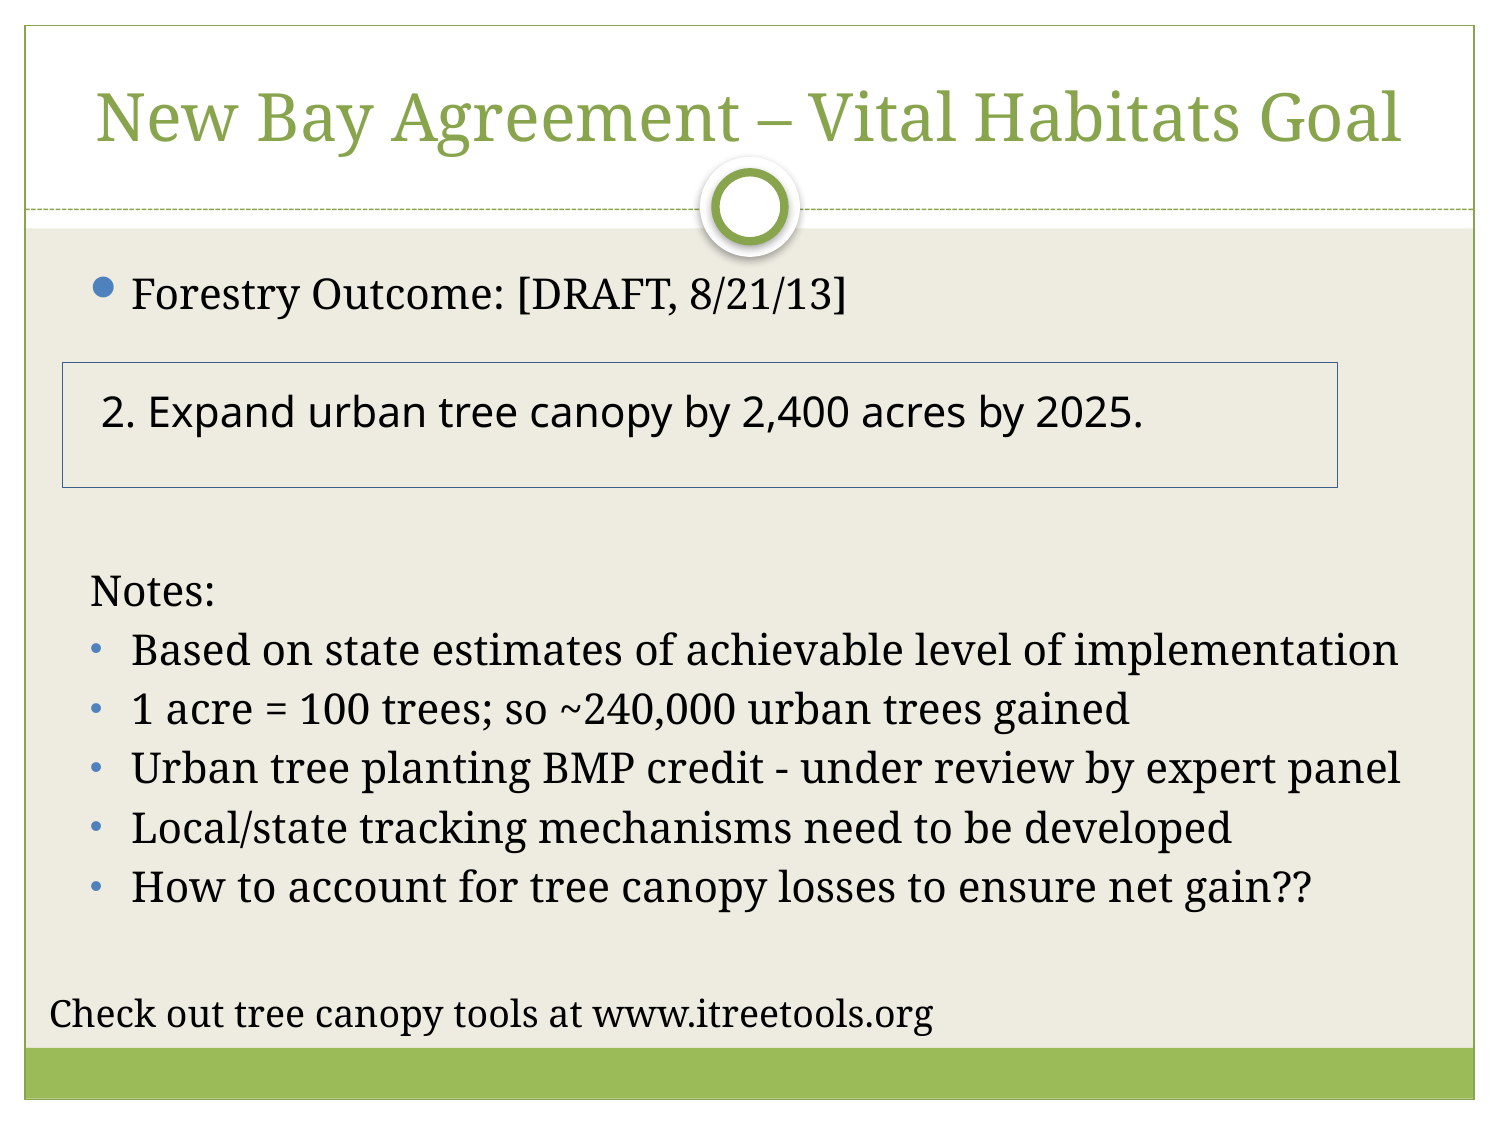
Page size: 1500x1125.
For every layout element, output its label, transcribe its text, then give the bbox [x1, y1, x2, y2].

text_box Check out tree canopy tools at www.itreetools.org [34, 982, 950, 1042]
text_box [61, 362, 1338, 488]
list Forestry Outcome: [DRAFT, 8/21/13] 2. Expand urban tree canopy by 2,400 acres by 2025. Notes: Based on state estimates of achievable level of implementation 1 acre = 100 trees; so ~240,000 urban trees gained Urban tree planting BMP credit - under review by expert panel Local/state tracking mechanisms need to be developed How to account for tree canopy losses to ensure net gain?? [75, 200, 1425, 943]
title New Bay Agreement – Vital Habitats Goal [49, 37, 1450, 162]
